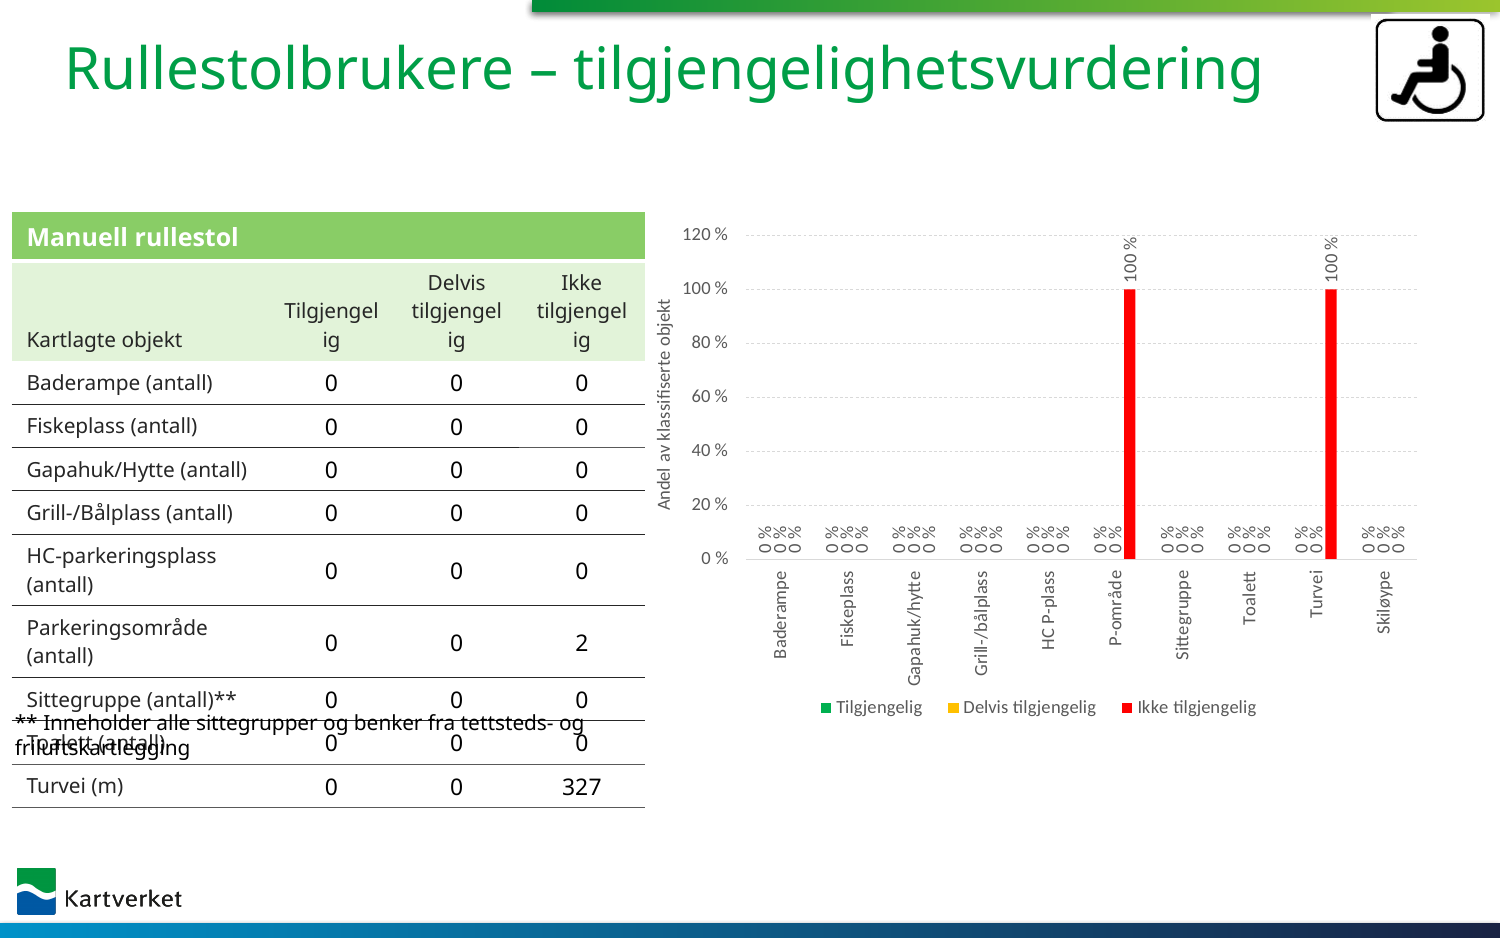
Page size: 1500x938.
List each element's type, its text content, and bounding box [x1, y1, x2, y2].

table_cell 0 [394, 491, 519, 534]
table_cell 0 [269, 768, 394, 807]
table_cell 0 [394, 361, 519, 404]
table_cell 0 [394, 606, 519, 677]
table_cell 327 [519, 768, 645, 807]
table_cell 0 [394, 768, 519, 807]
table_cell Tilgjengelig [269, 263, 394, 361]
picture [643, 218, 1427, 728]
table_cell 0 [269, 535, 394, 605]
table_cell 0 [519, 535, 638, 605]
table_header Manuell rullestol [12, 212, 645, 259]
text_box ** Inneholder alle sittegrupper og benker fra tettsteds- og friluftskartlegging [0, 702, 745, 768]
table_cell 0 [269, 448, 394, 490]
table_cell Gapahuk/Hytte (antall) [12, 448, 269, 490]
table_cell 0 [269, 361, 394, 404]
table_cell Baderampe (antall) [12, 361, 269, 404]
table_cell 2 [519, 606, 638, 677]
table_cell 0 [394, 448, 519, 490]
table_cell Turvei (m) [12, 768, 269, 807]
table_cell 0 [269, 405, 394, 447]
table_cell 0 [269, 678, 394, 702]
table_cell Parkeringsområde (antall) [12, 606, 269, 677]
table_cell 0 [394, 678, 519, 702]
table_cell 0 [519, 678, 638, 702]
table_cell Fiskeplass (antall) [12, 405, 269, 447]
text_box Rullestolbrukere – tilgjengelighetsvurdering [49, 12, 1372, 109]
table_cell 0 [519, 405, 638, 447]
table_cell 0 [519, 448, 638, 490]
table_cell Kartlagte objekt [12, 263, 269, 361]
table_cell 0 [394, 535, 519, 605]
table_cell 0 [269, 491, 394, 534]
table_cell Delvis tilgjengelig [394, 263, 519, 361]
table_cell 0 [269, 606, 394, 677]
table_cell Grill-/Bålplass (antall) [12, 491, 269, 534]
table_cell 0 [394, 405, 519, 447]
picture [1371, 13, 1491, 127]
table_cell HC-parkeringsplass (antall) [12, 535, 269, 605]
table_cell 0 [519, 361, 638, 404]
table_cell 0 [519, 491, 638, 534]
table_cell Sittegruppe (antall)** [12, 678, 269, 702]
table_cell Ikke tilgjengelig [519, 263, 638, 361]
